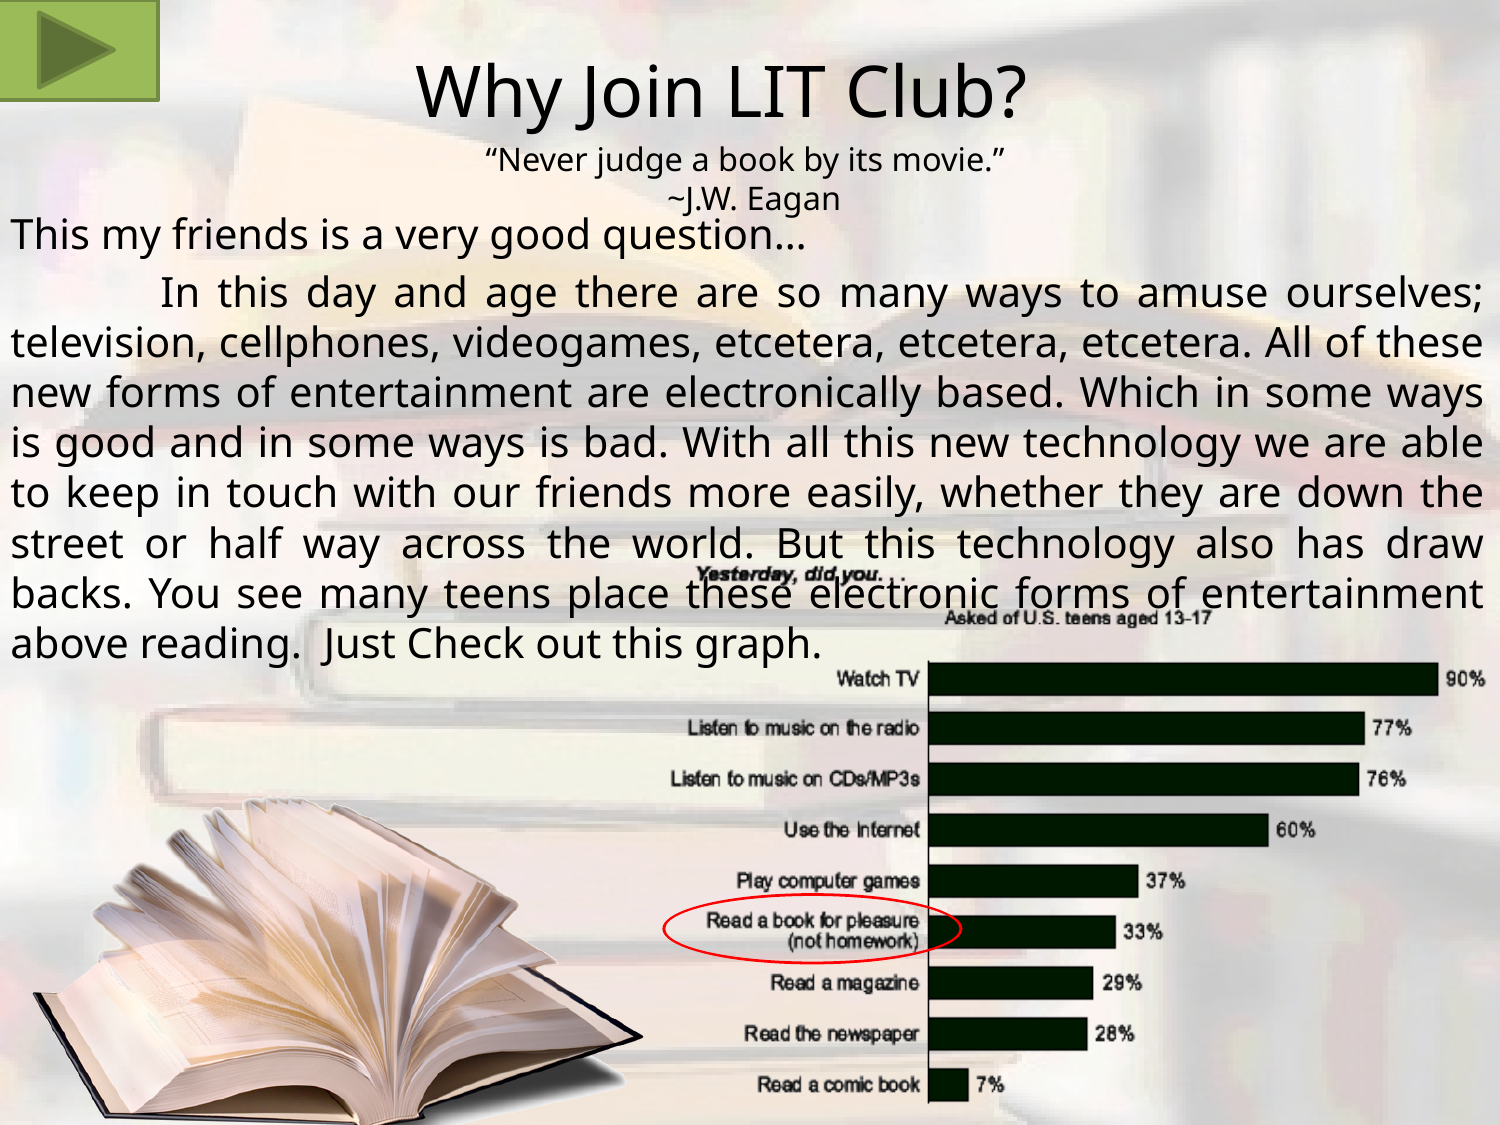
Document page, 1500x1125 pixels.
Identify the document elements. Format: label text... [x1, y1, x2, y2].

text_box [0, 0, 160, 102]
picture [12, 540, 1493, 1125]
title Why Join LIT Club? “Never judge a book by its movie.” ~J.W. Eagan [75, 37, 1425, 200]
list This my friends is a very good question… In this day and age there are so many ways to amuse ourselves; television, cellphones, videogames, etcetera, etcetera, etcetera. All of these new forms of entertainment are electronically based. Which in some ways is good and in some ways is bad. With all this new technology we are able to keep in touch with our friends more easily, whether they are down the street or half way across the world. But this technology also has draw backs. You see many teens place these electronic forms of entertainment above reading. Just Check out this graph. [0, 200, 1500, 1025]
